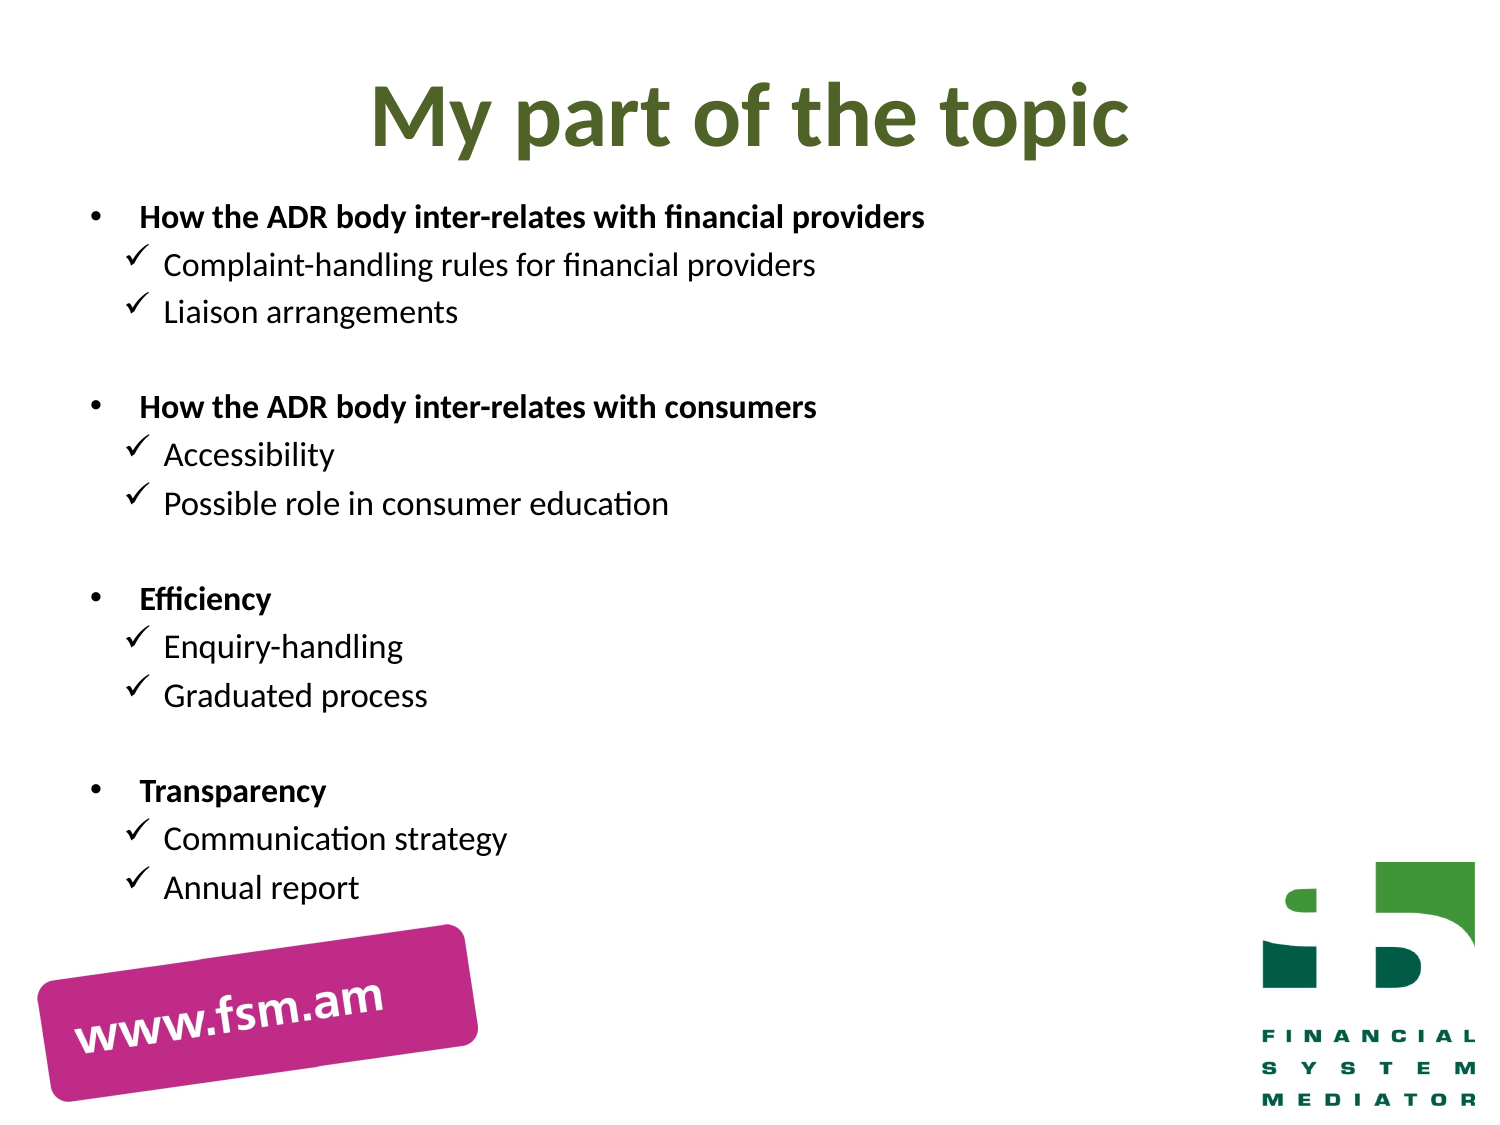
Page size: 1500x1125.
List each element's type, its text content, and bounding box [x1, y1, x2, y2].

list How the ADR body inter-relates with financial providers Complaint-handling rules for financial providers Liaison arrangements How the ADR body inter-relates with consumers Accessibility Possible role in consumer education Efficiency Enquiry-handling Graduated process Transparency Communication strategy Annual report [75, 187, 1425, 938]
title My part of the topic [75, 37, 1425, 183]
picture [1262, 862, 1476, 1106]
picture [37, 924, 478, 1103]
